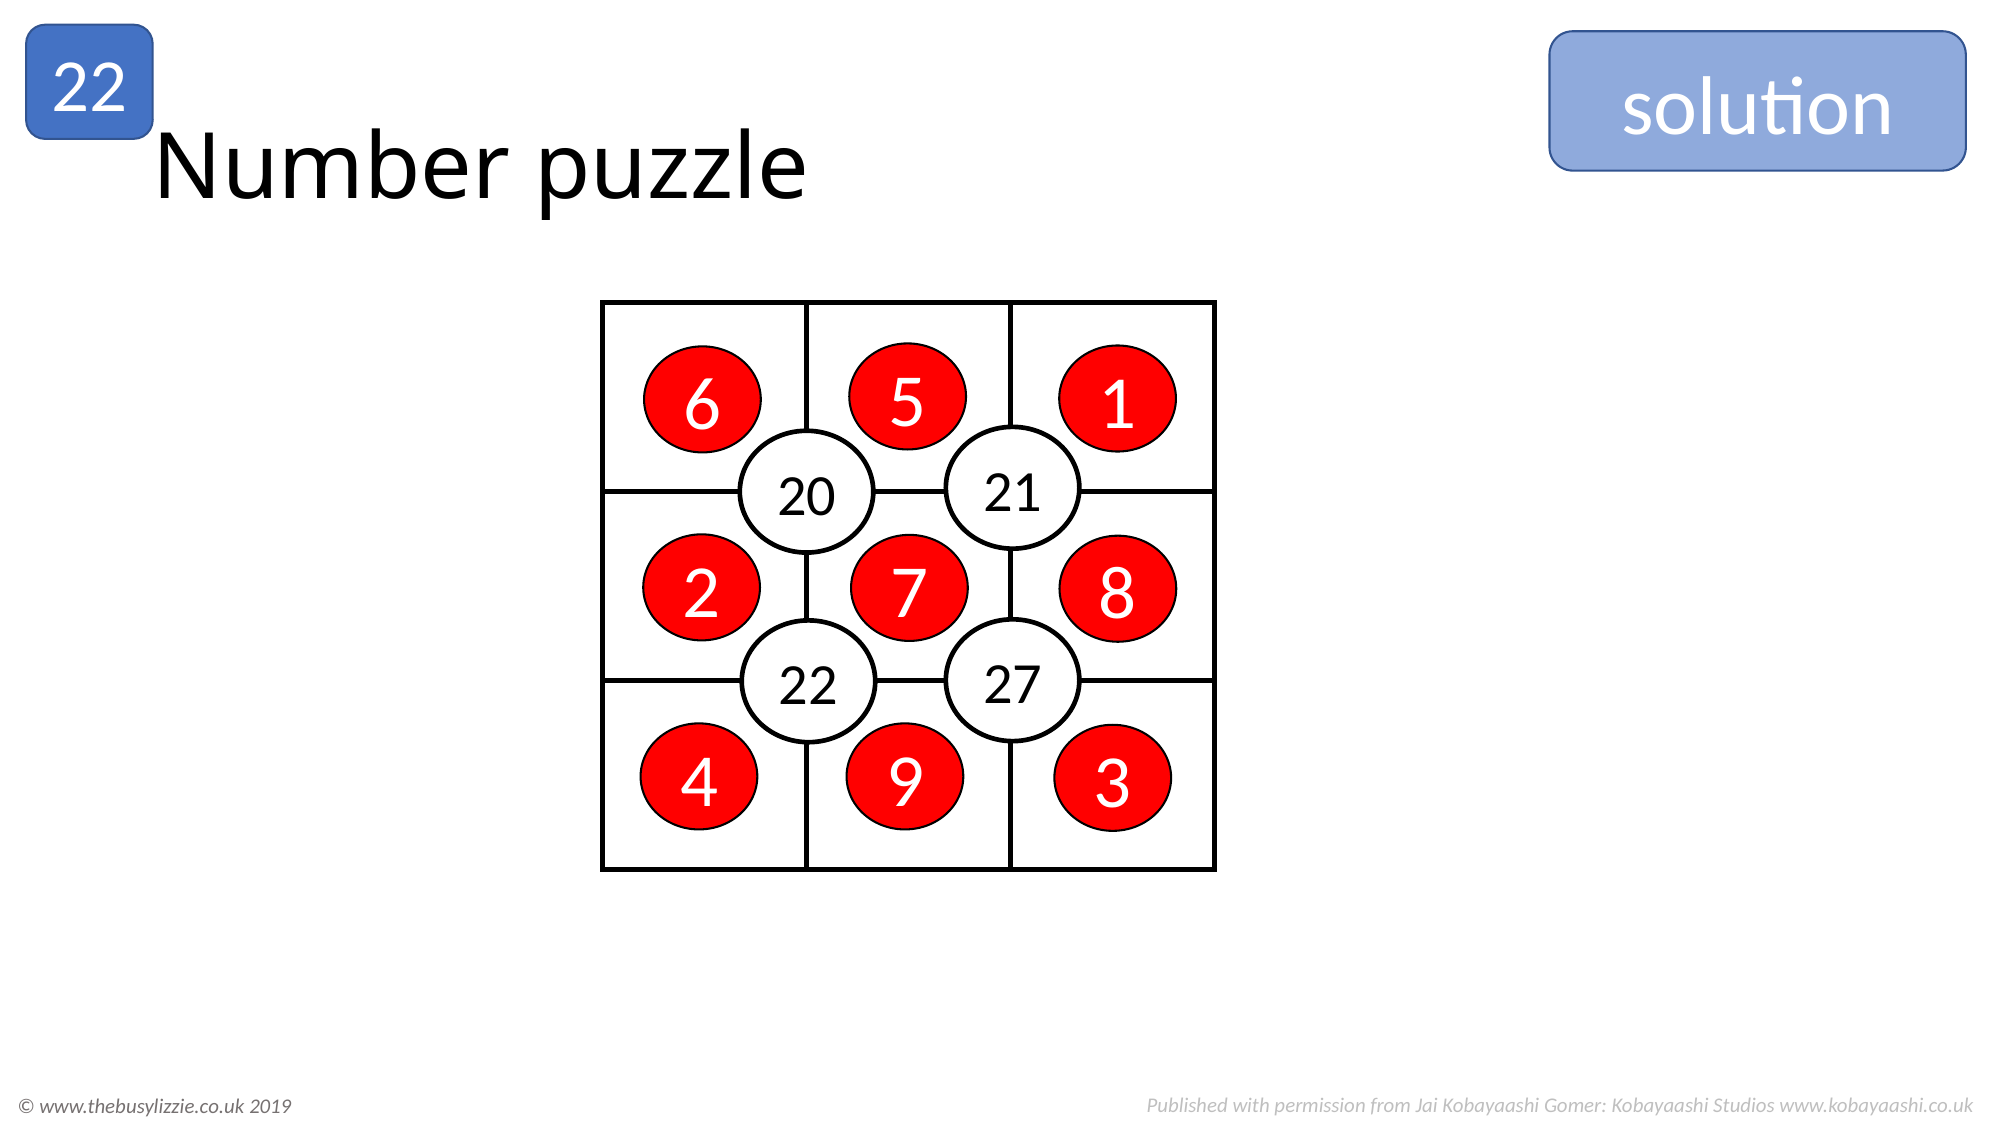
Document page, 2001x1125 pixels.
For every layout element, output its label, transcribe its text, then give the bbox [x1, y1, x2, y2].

text_box Published with permission from Jai Kobayaashi Gomer: Kobayaashi Studios www.kobayaashi.co.uk [1131, 1084, 2000, 1125]
text_box 22 [25, 23, 154, 140]
title Number puzzle [137, 59, 1863, 278]
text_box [602, 302, 1215, 870]
text_box © www.thebusylizzie.co.uk 2019 [2, 1085, 311, 1125]
text_box solution [1548, 30, 1967, 172]
